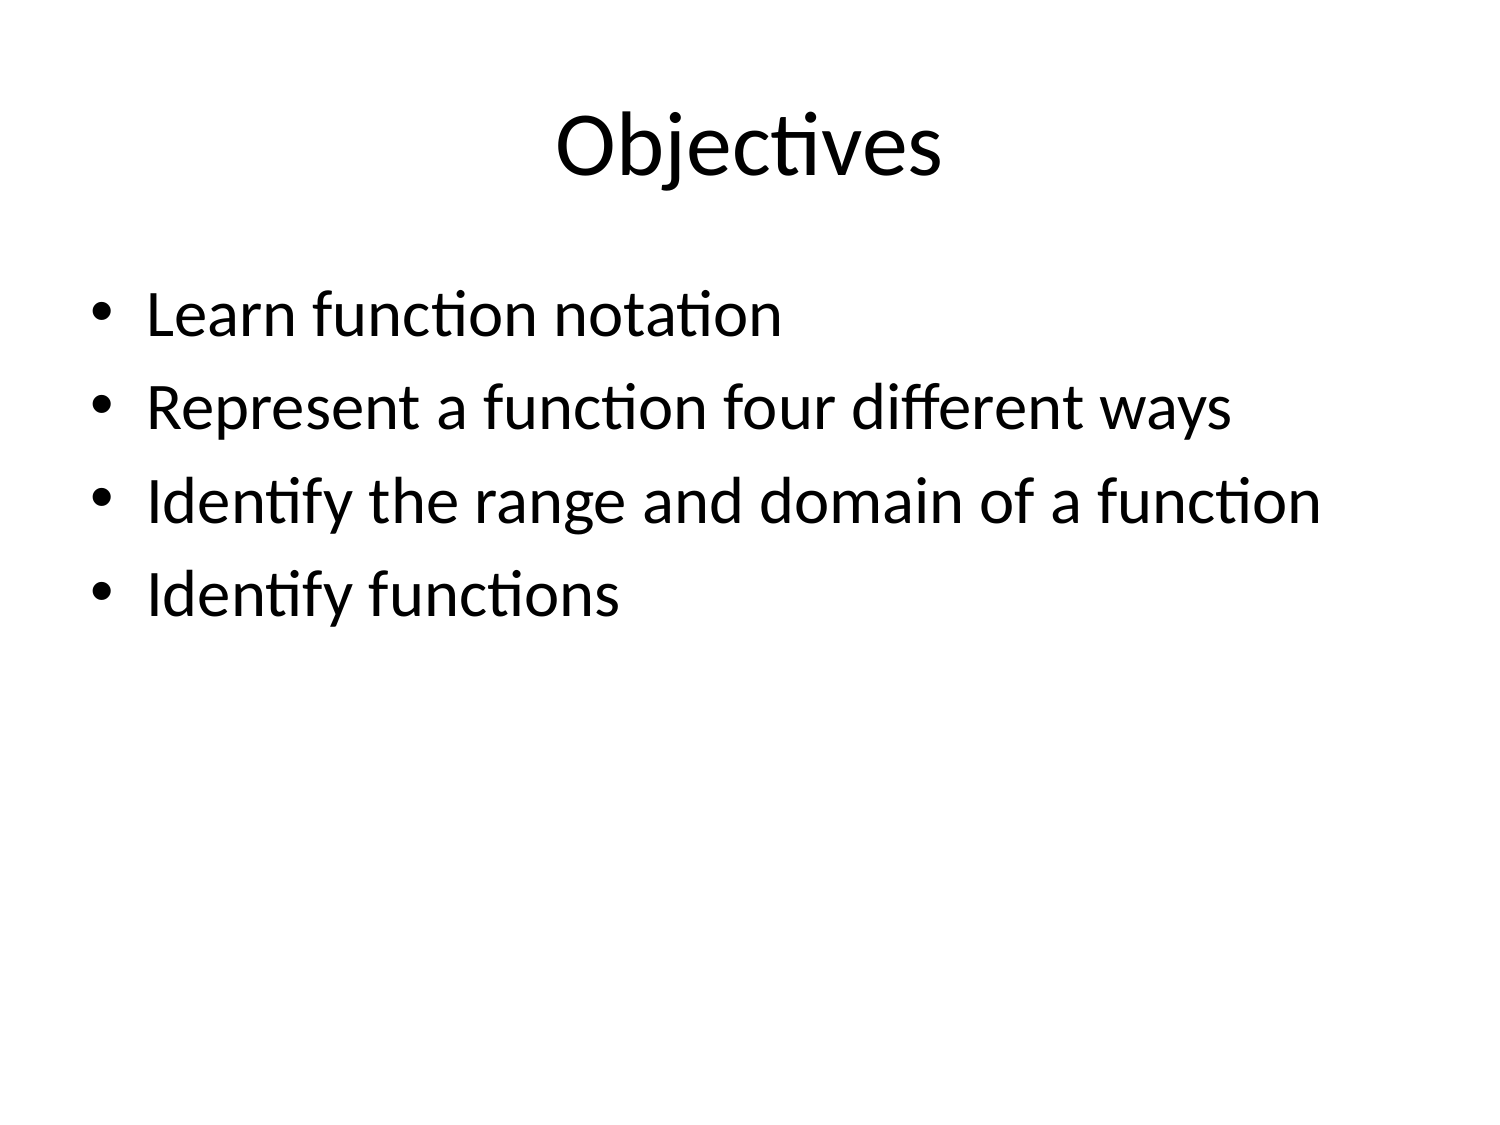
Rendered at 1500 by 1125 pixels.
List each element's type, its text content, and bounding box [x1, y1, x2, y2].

list Learn function notation Represent a function four different ways Identify the range and domain of a function Identify functions [75, 262, 1425, 1005]
title Objectives [75, 45, 1425, 233]
